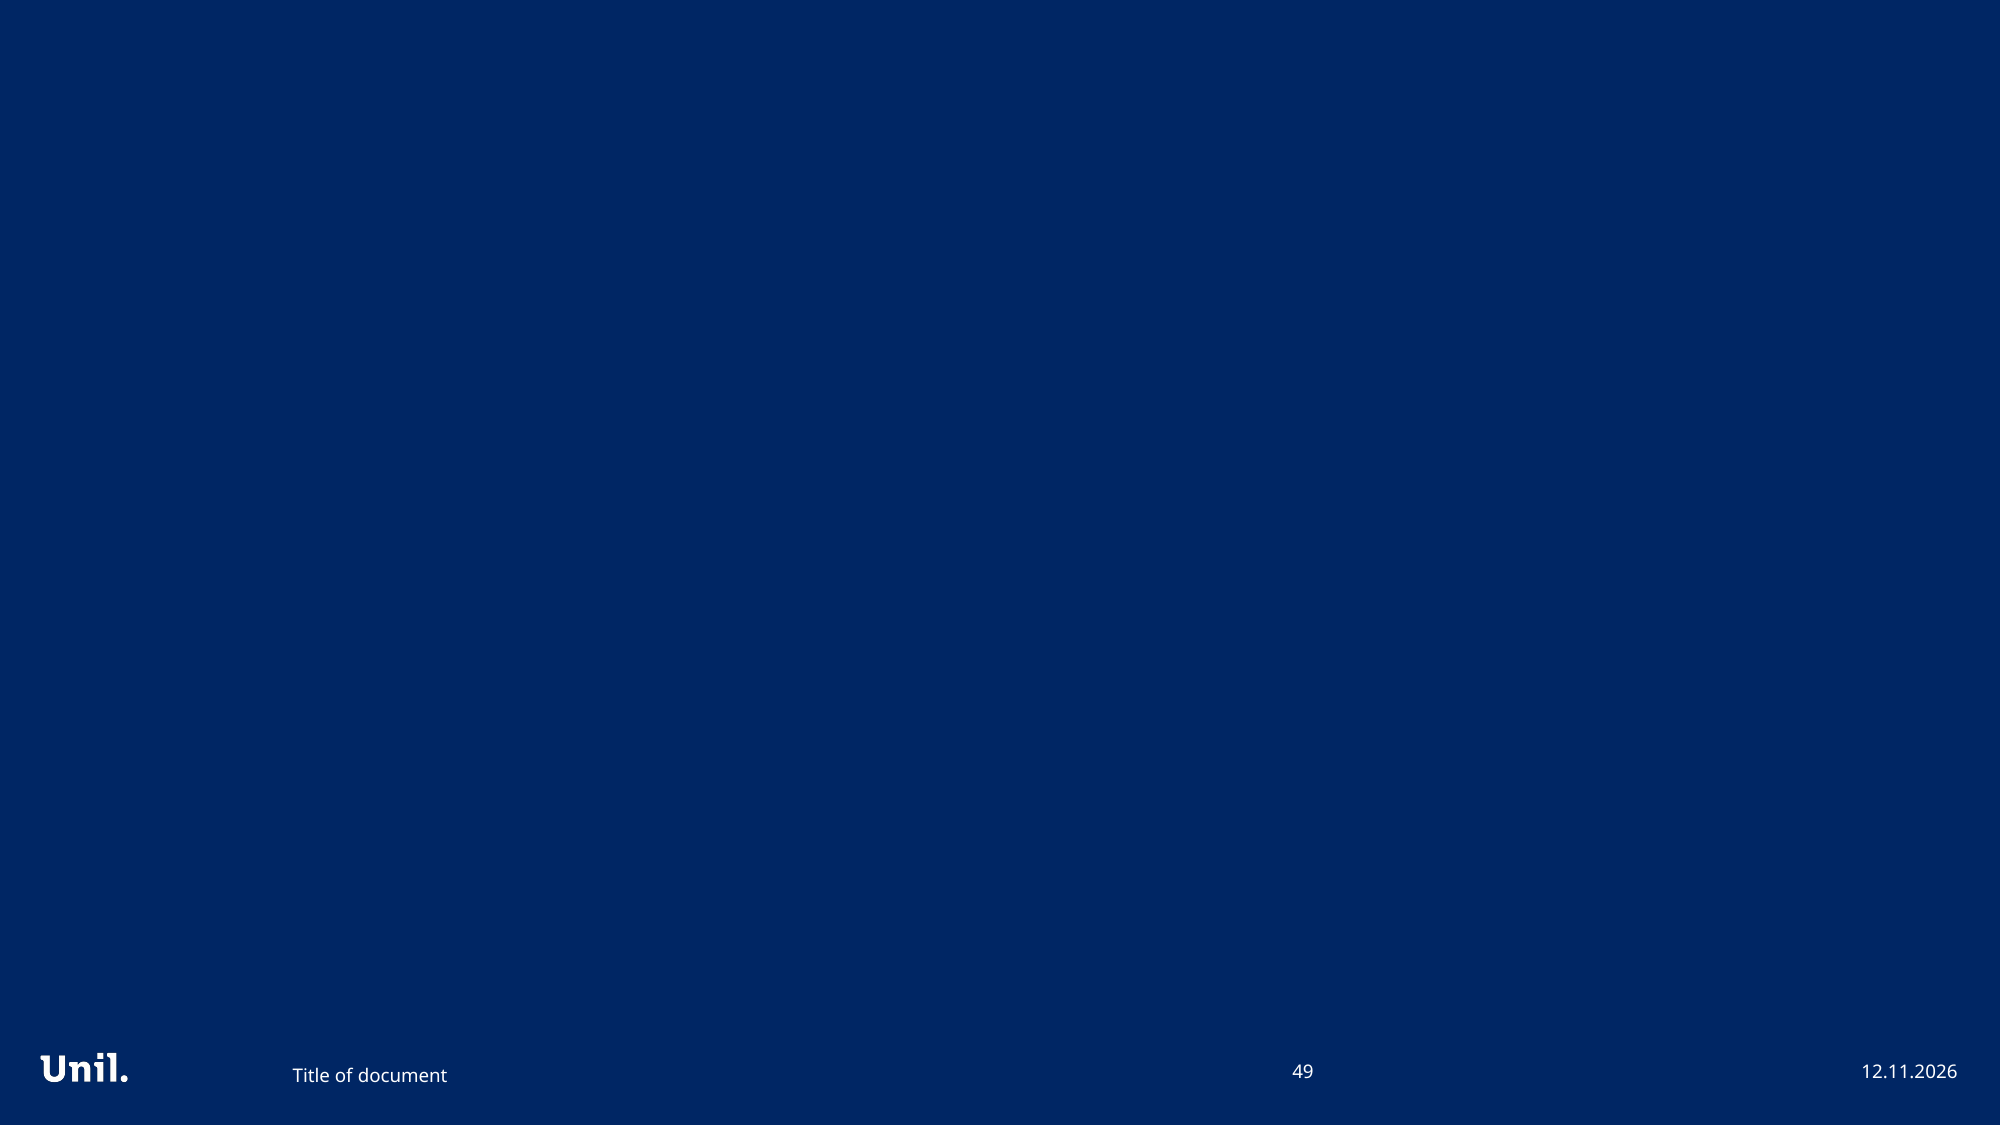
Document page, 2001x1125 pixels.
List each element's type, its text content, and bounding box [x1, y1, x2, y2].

picture [27, 1042, 141, 1095]
footer Title of document [292, 1011, 1048, 1087]
slide_number 49 [1250, 1037, 1355, 1086]
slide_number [1789, 1026, 1958, 1086]
